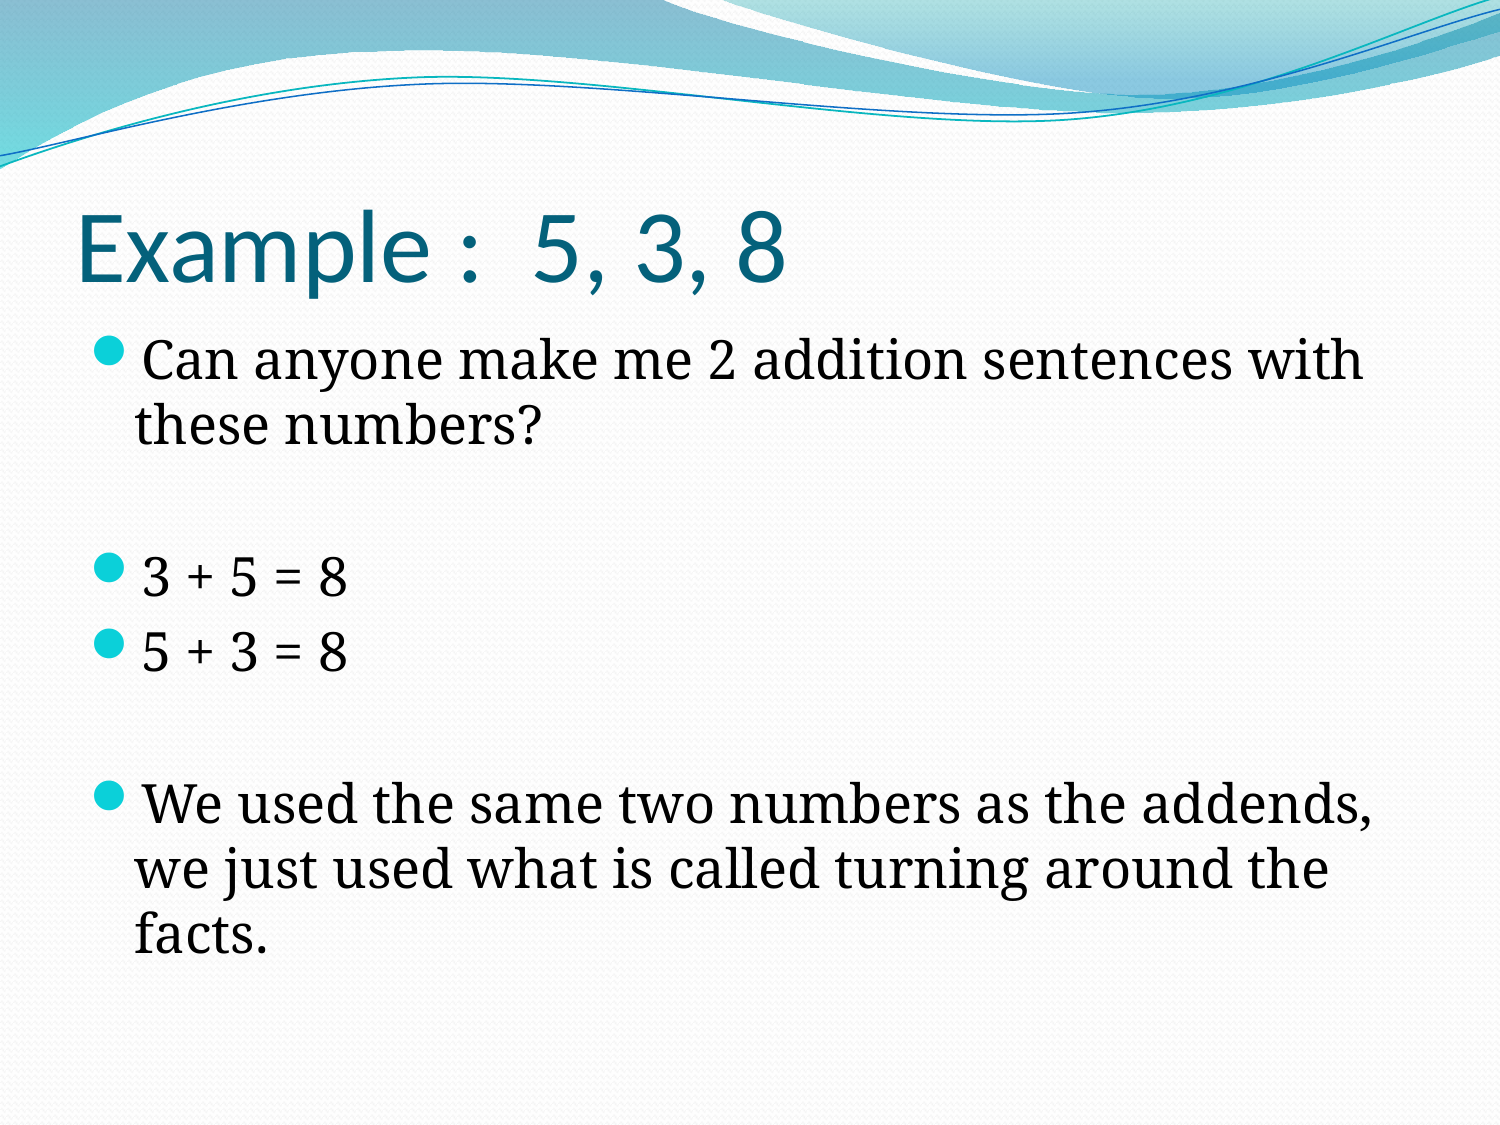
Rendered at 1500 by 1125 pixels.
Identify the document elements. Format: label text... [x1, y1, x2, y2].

title Example : 5, 3, 8 [75, 115, 1425, 303]
list Can anyone make me 2 addition sentences with these numbers? 3 + 5 = 8 5 + 3 = 8 We used the same two numbers as the addends, we just used what is called turning around the facts. [75, 317, 1425, 1038]
